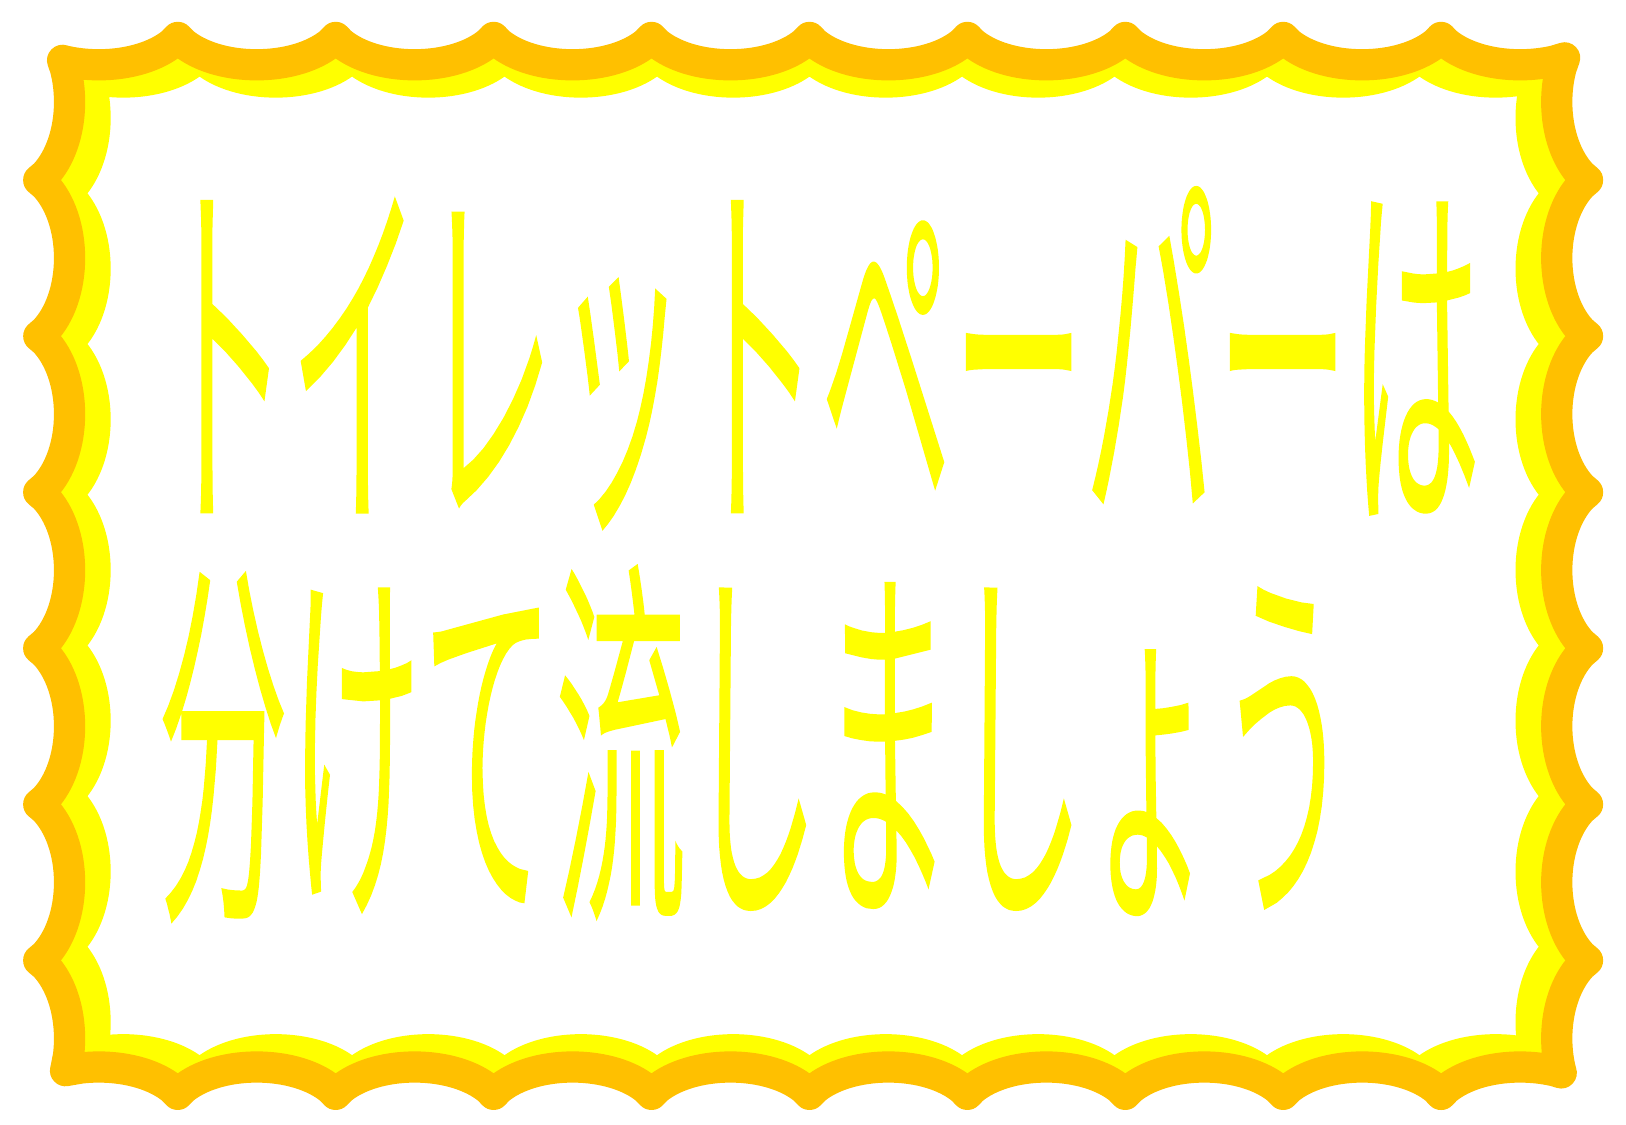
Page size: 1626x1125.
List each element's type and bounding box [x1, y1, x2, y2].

text_box [38, 37, 1588, 1095]
